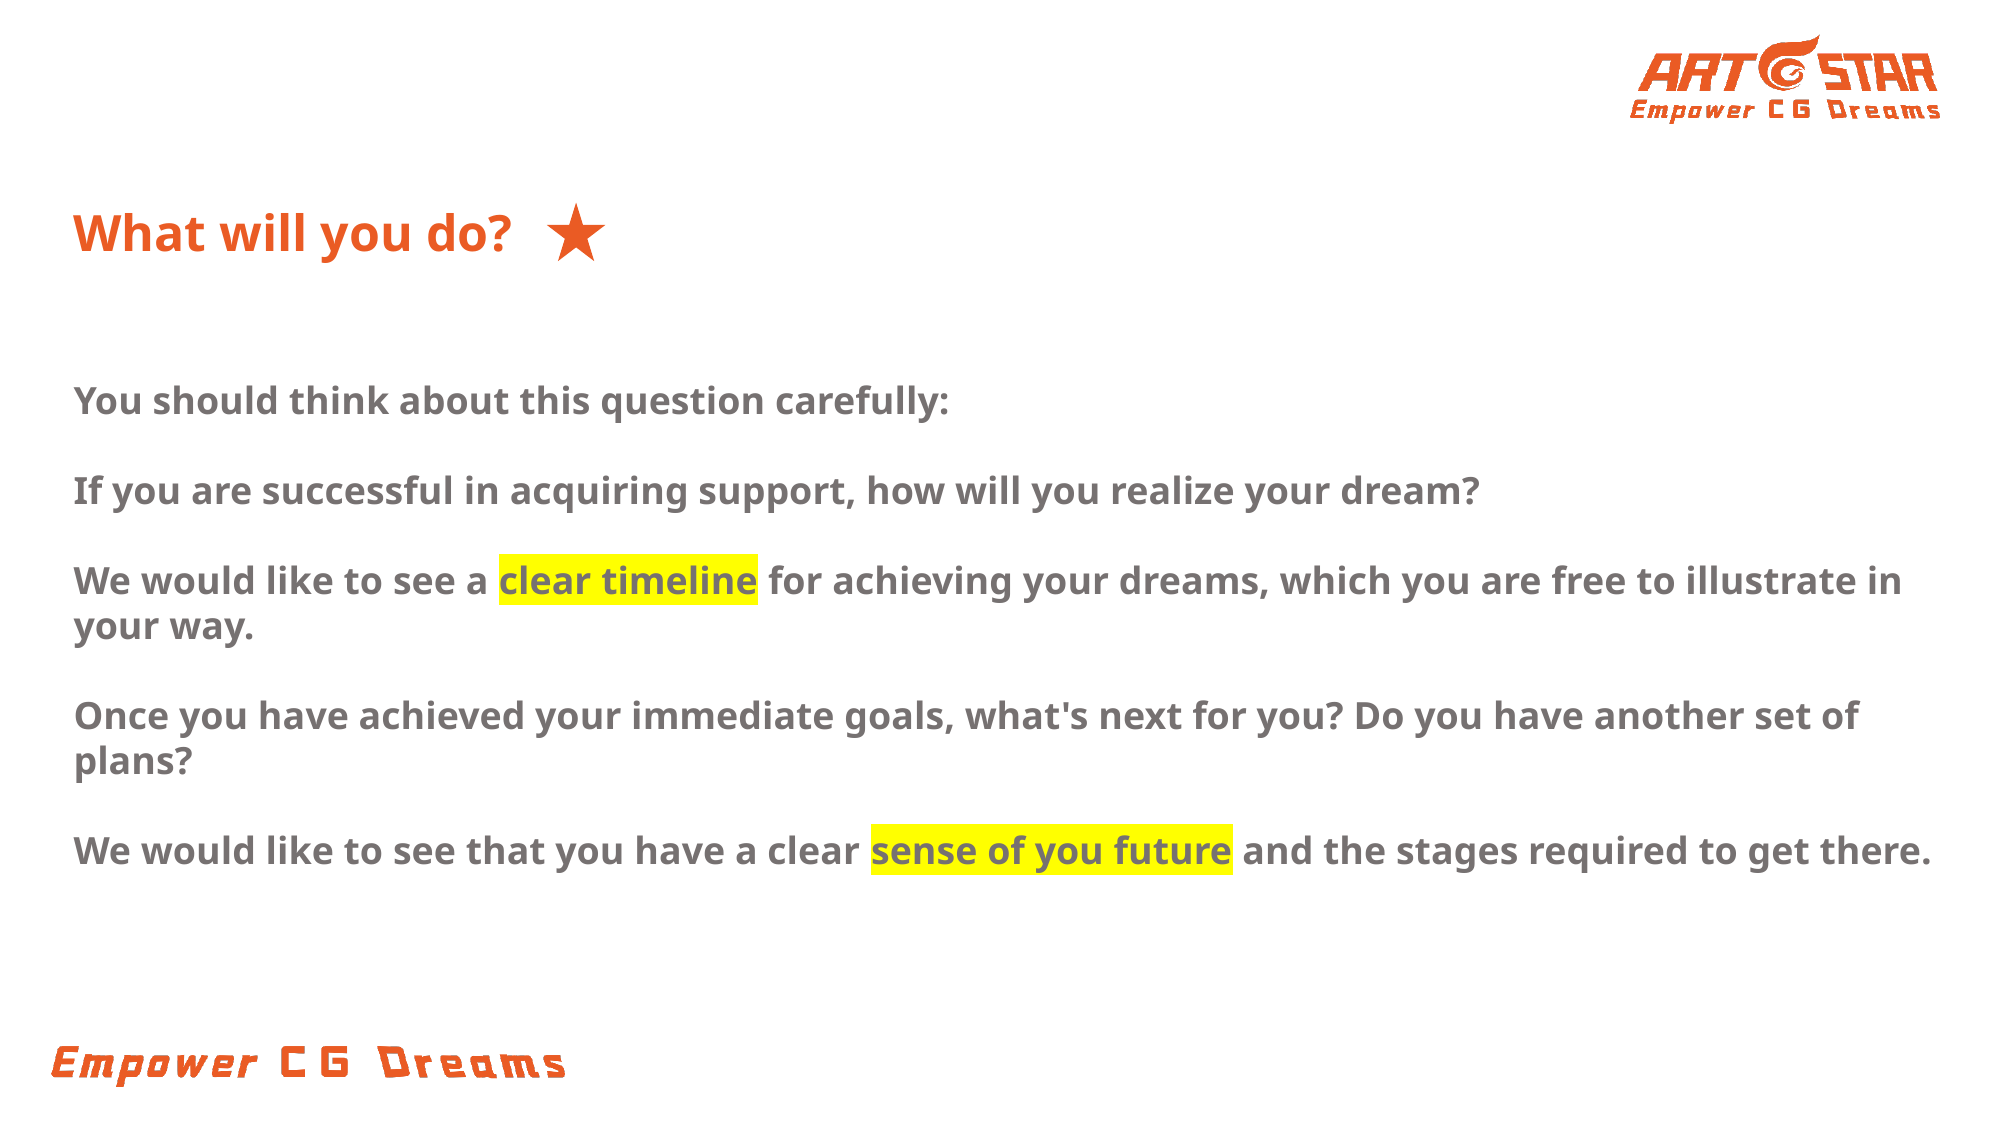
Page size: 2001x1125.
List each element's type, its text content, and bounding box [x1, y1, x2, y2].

text_box [543, 199, 609, 264]
text_box You should think about this question carefully: If you are successful in acquiring support, how will you realize your dream? We would like to see a clear timeline for achieving your dreams, which you are free to illustrate in your way. Once you have achieved your immediate goals, what's next for you? Do you have another set of plans? We would like to see that you have a clear sense of you future and the stages required to get there. [58, 369, 1955, 880]
picture [51, 1039, 565, 1087]
picture [1630, 34, 1940, 124]
text_box What will you do? [58, 193, 1400, 269]
